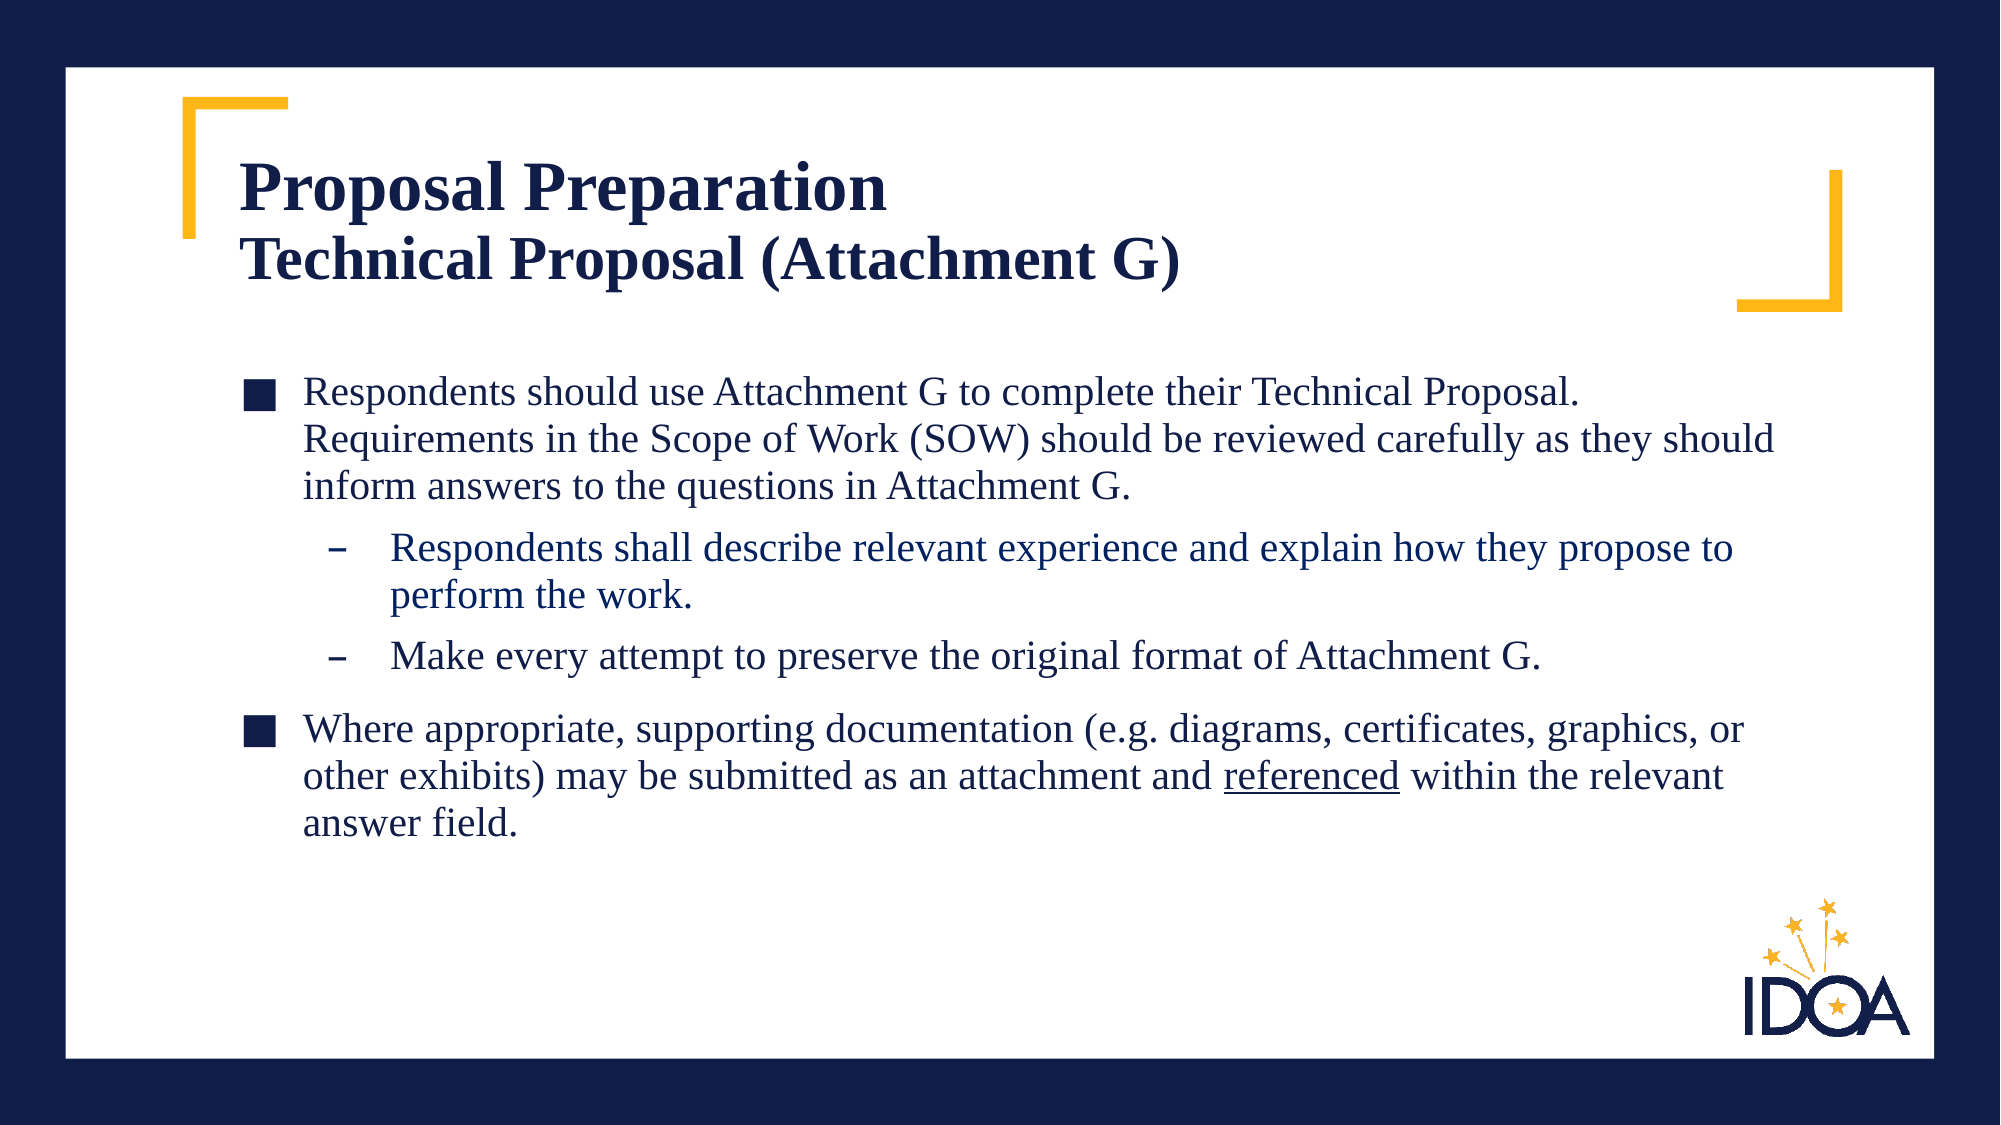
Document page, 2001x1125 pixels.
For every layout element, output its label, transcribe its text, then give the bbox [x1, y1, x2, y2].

picture [1702, 857, 1959, 1114]
title Proposal Preparation Technical Proposal (Attachment G) [225, 142, 1800, 279]
list Respondents should use Attachment G to complete their Technical Proposal. Requirements in the Scope of Work (SOW) should be reviewed carefully as they should inform answers to the questions in Attachment G. Respondents shall describe relevant experience and explain how they propose to perform the work. Make every attempt to preserve the original format of Attachment G. Where appropriate, supporting documentation (e.g. diagrams, certificates, graphics, or other exhibits) may be submitted as an attachment and referenced within the relevant answer field. [225, 360, 1817, 1012]
